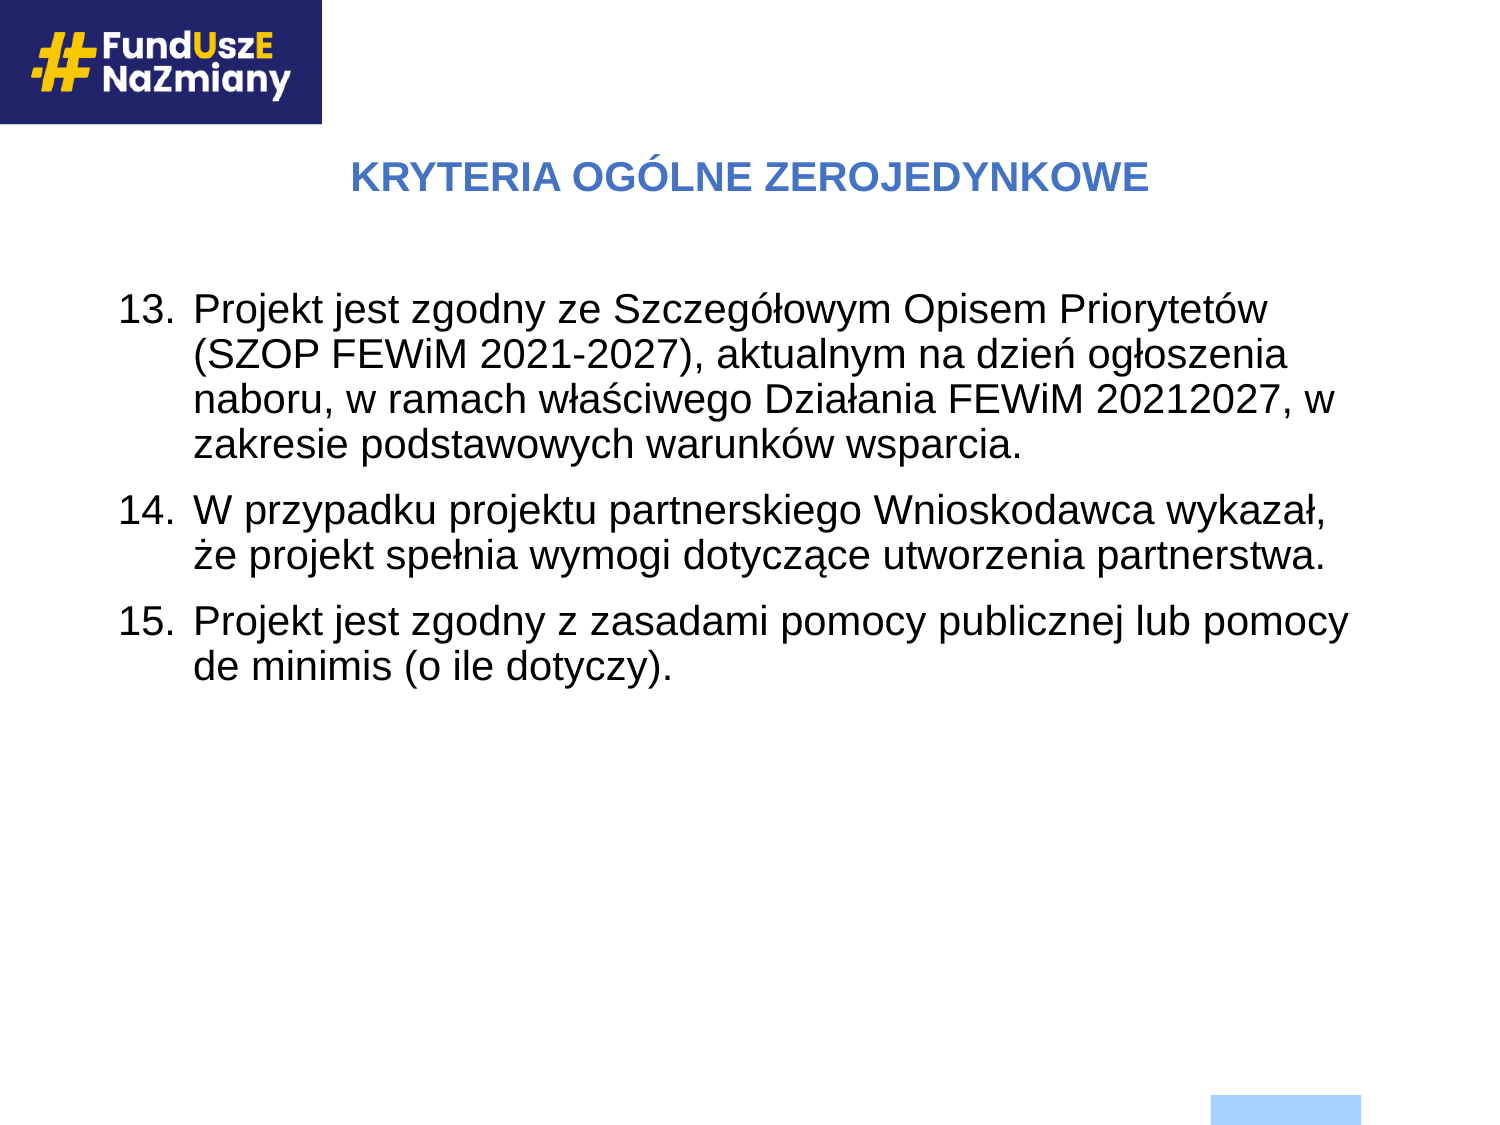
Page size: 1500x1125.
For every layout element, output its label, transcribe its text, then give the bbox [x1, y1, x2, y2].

picture [0, 0, 1500, 1125]
list KRYTERIA OGÓLNE ZEROJEDYNKOWE Projekt jest zgodny ze Szczegółowym Opisem Priorytetów (SZOP FEWiM 2021-2027), aktualnym na dzień ogłoszenia naboru, w ramach właściwego Działania FEWiM 20212027, w zakresie podstawowych warunków wsparcia. W przypadku projektu partnerskiego Wnioskodawca wykazał, że projekt spełnia wymogi dotyczące utworzenia partnerstwa. Projekt jest zgodny z zasadami pomocy publicznej lub pomocy de minimis (o ile dotyczy). [103, 147, 1397, 1048]
